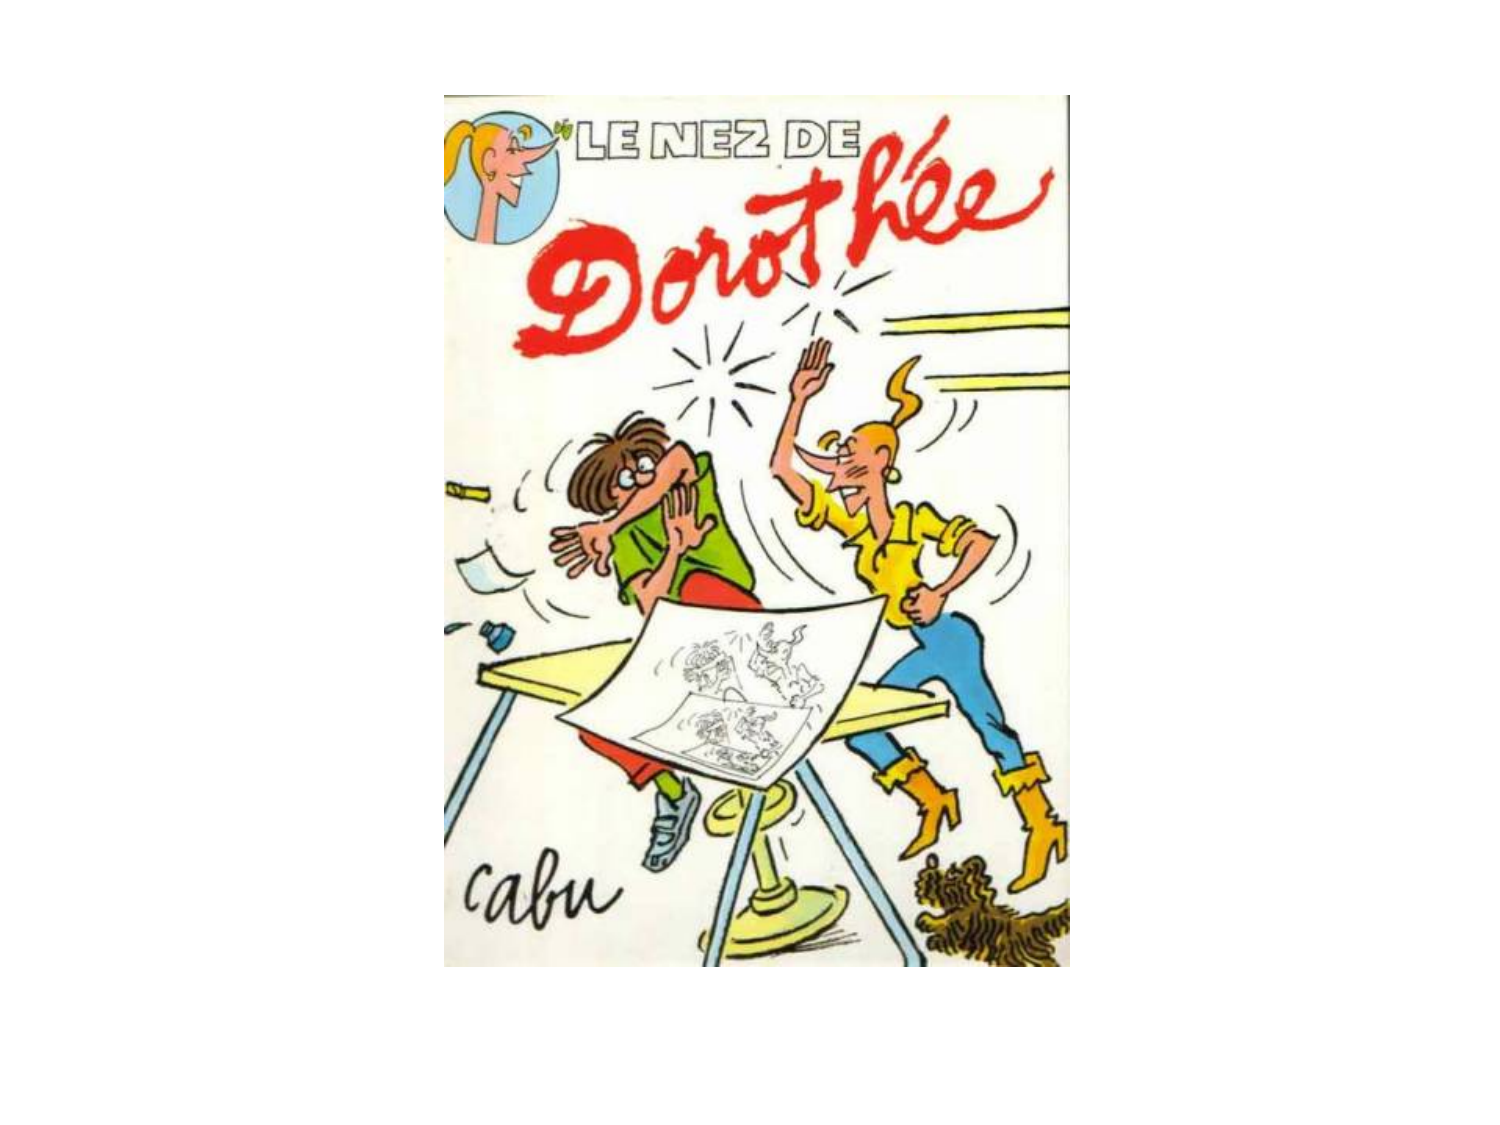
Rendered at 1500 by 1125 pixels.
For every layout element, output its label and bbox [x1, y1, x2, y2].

picture [444, 94, 1070, 967]
